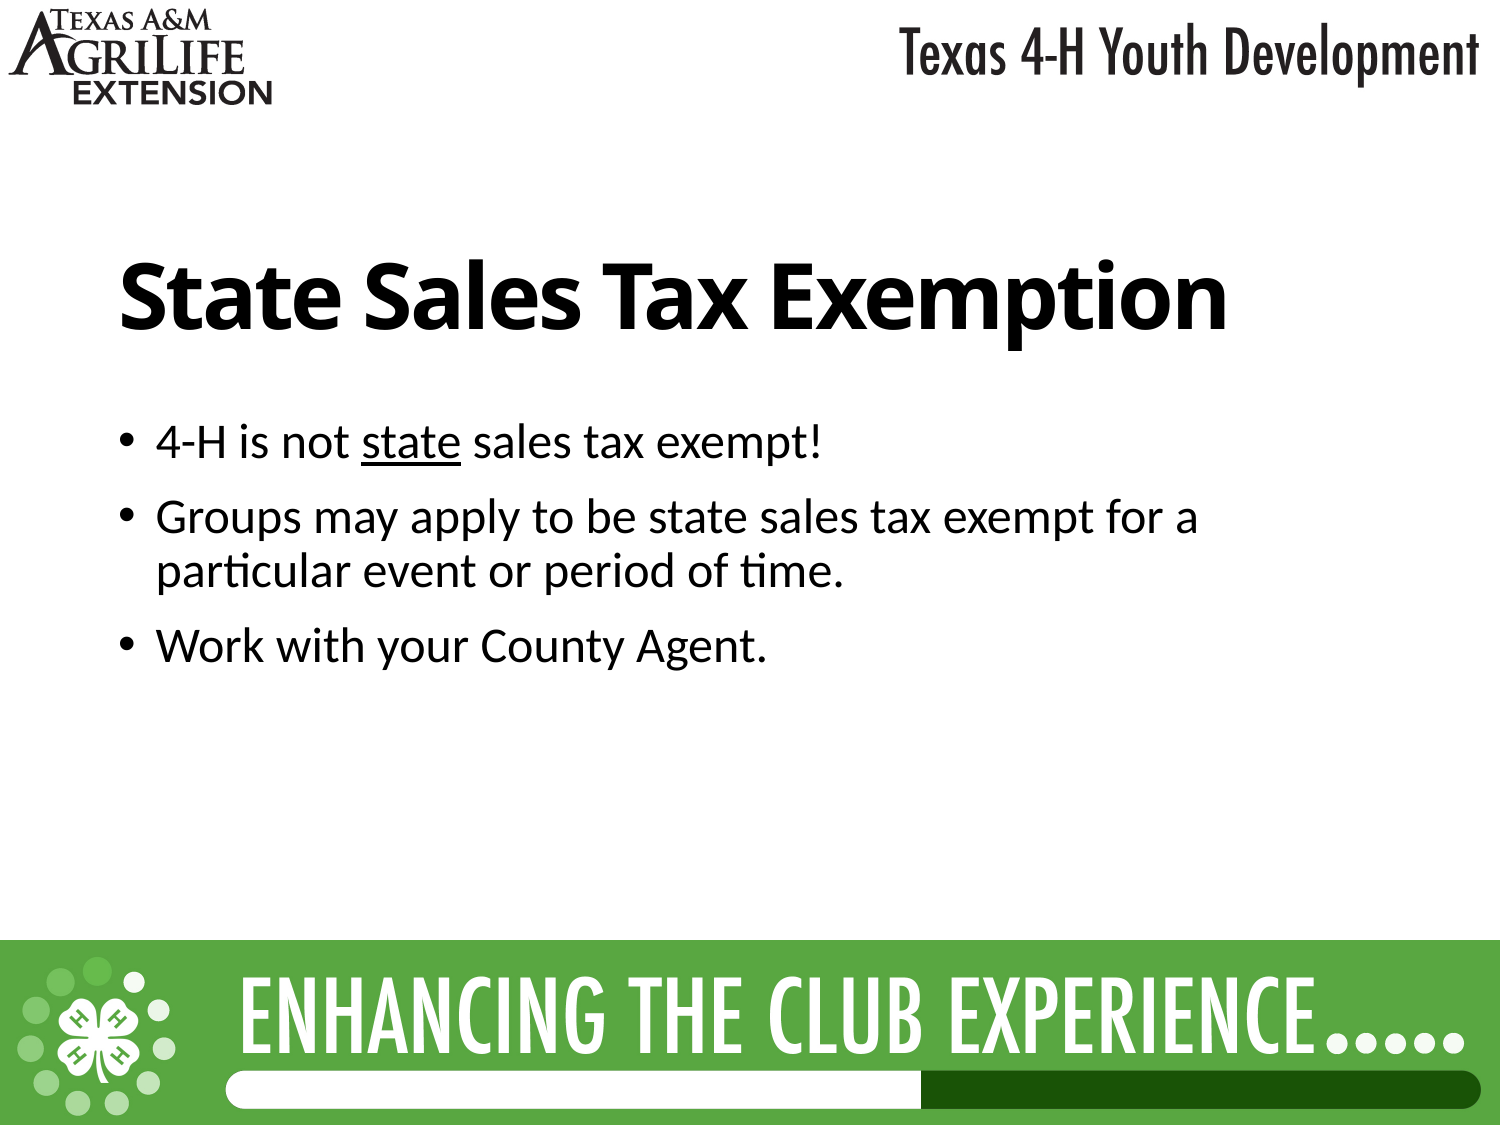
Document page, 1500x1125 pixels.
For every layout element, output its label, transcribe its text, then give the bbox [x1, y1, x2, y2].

list 4-H is not state sales tax exempt! Groups may apply to be state sales tax exempt for a particular event or period of time. Work with your County Agent. [103, 408, 1397, 929]
picture [0, 0, 1500, 1125]
title State Sales Tax Exemption [103, 190, 1470, 409]
